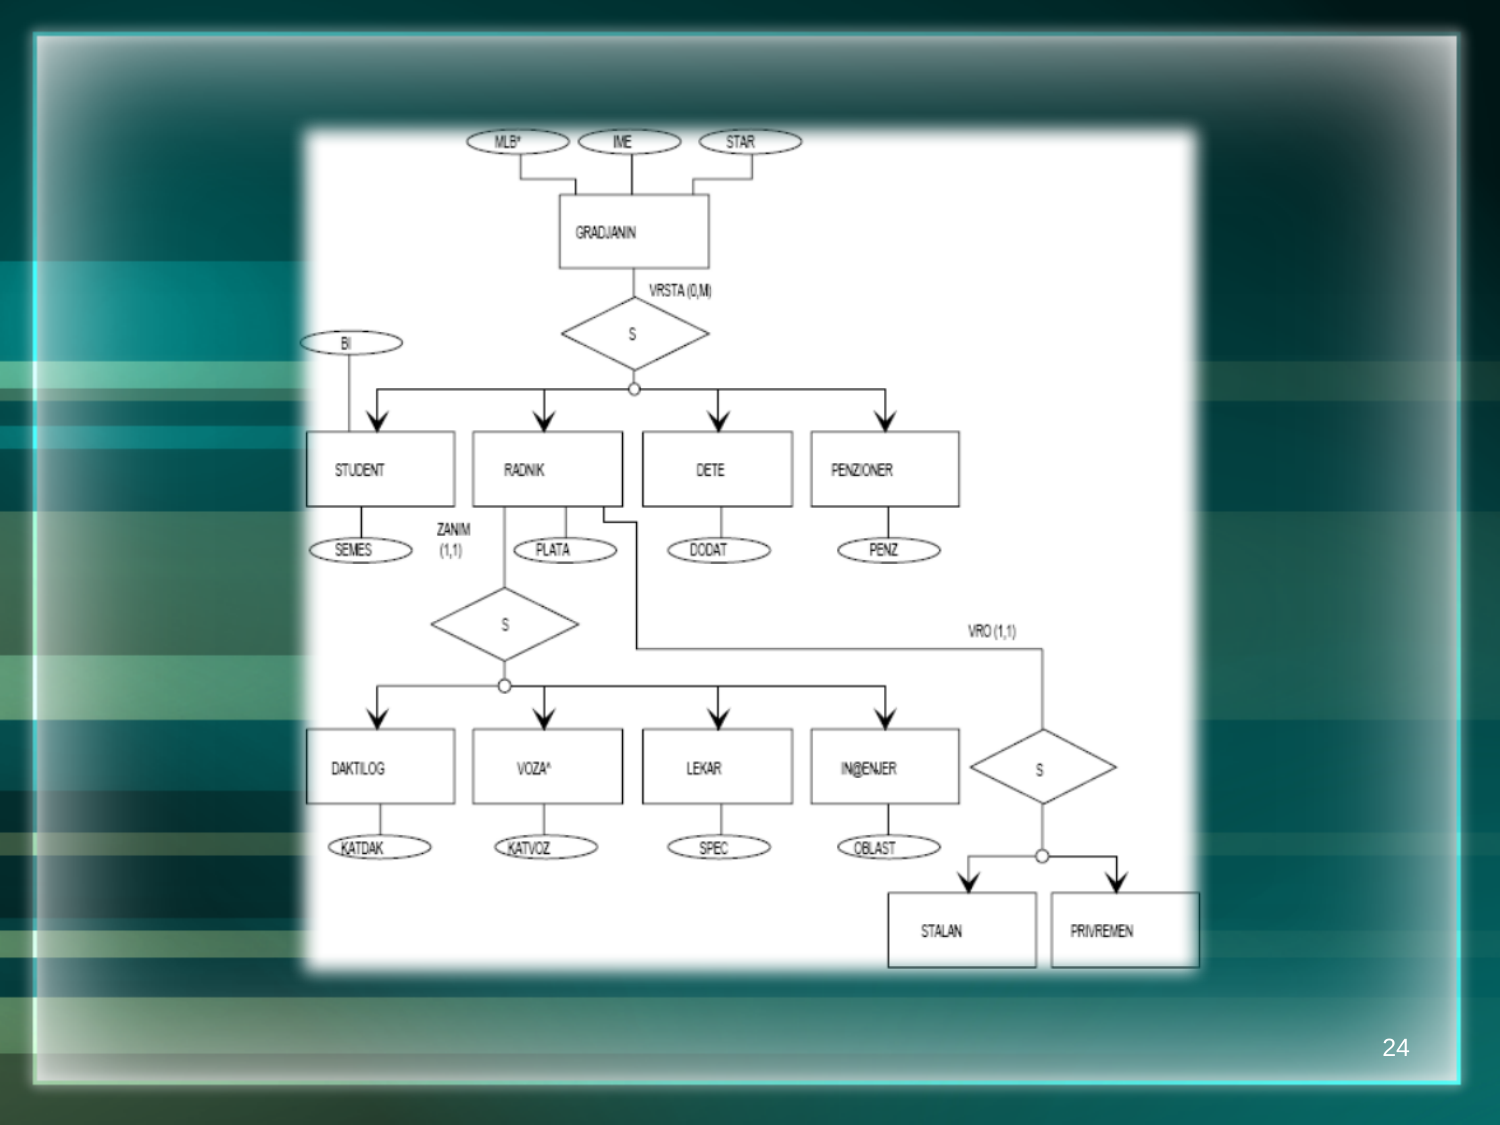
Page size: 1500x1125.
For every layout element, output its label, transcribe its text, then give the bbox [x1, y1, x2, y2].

picture [0, 0, 1500, 1125]
text_box 24 [1074, 1024, 1425, 1088]
